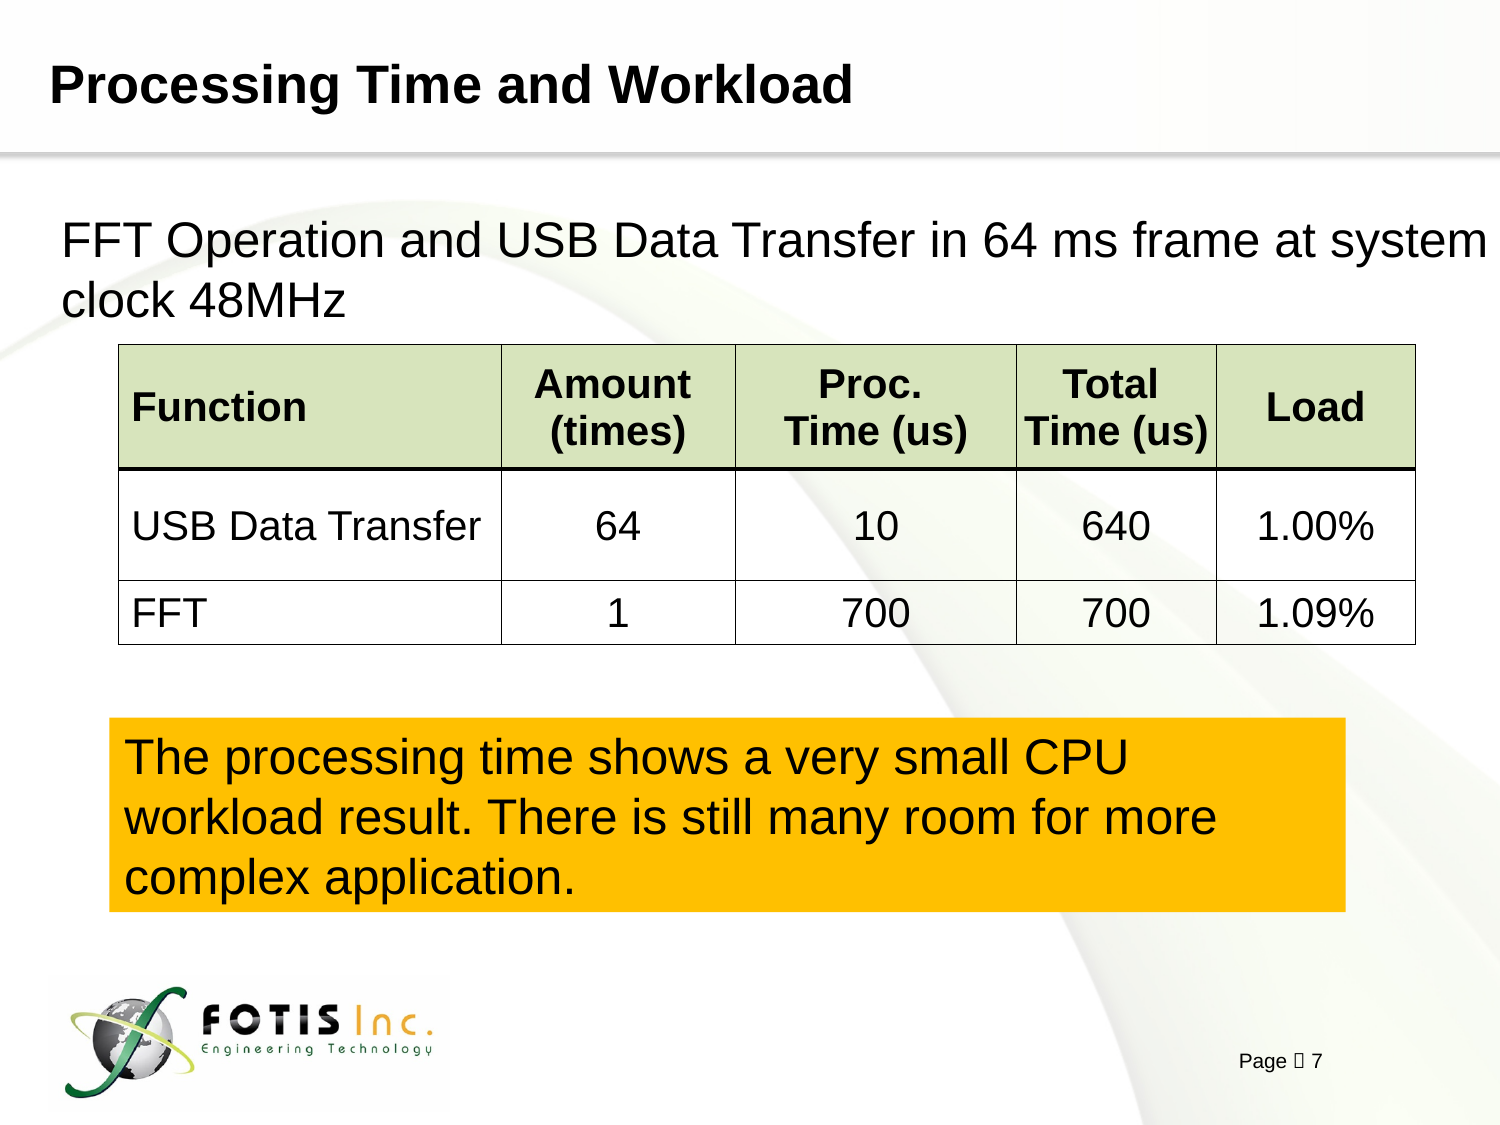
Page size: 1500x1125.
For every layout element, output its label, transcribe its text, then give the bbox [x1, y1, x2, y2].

table_cell 10 [736, 471, 1016, 580]
table_header Total Time (us) [1017, 345, 1216, 467]
text_box The processing time shows a very small CPU workload result. There is still many room for more complex application. [109, 717, 1346, 913]
table_cell 64 [502, 471, 735, 580]
table_header Function [119, 345, 501, 467]
table_header Proc. Time (us) [736, 345, 1016, 467]
table_header Load [1217, 345, 1415, 467]
table_header Amount (times) [502, 345, 735, 467]
table_cell 700 [1017, 581, 1216, 644]
table_cell 1.09% [1217, 581, 1415, 644]
table_cell 640 [1017, 471, 1216, 580]
table_cell 1.00% [1217, 471, 1415, 580]
table_cell 700 [736, 581, 1016, 644]
table_cell 1 [502, 581, 735, 644]
title Processing Time and Workload [48, 48, 1448, 123]
table_cell FFT [119, 581, 501, 644]
text_box FFT Operation and USB Data Transfer in 64 ms frame at system clock 48MHz [46, 200, 1500, 336]
table_cell USB Data Transfer [119, 471, 501, 580]
picture [0, 0, 1500, 1125]
